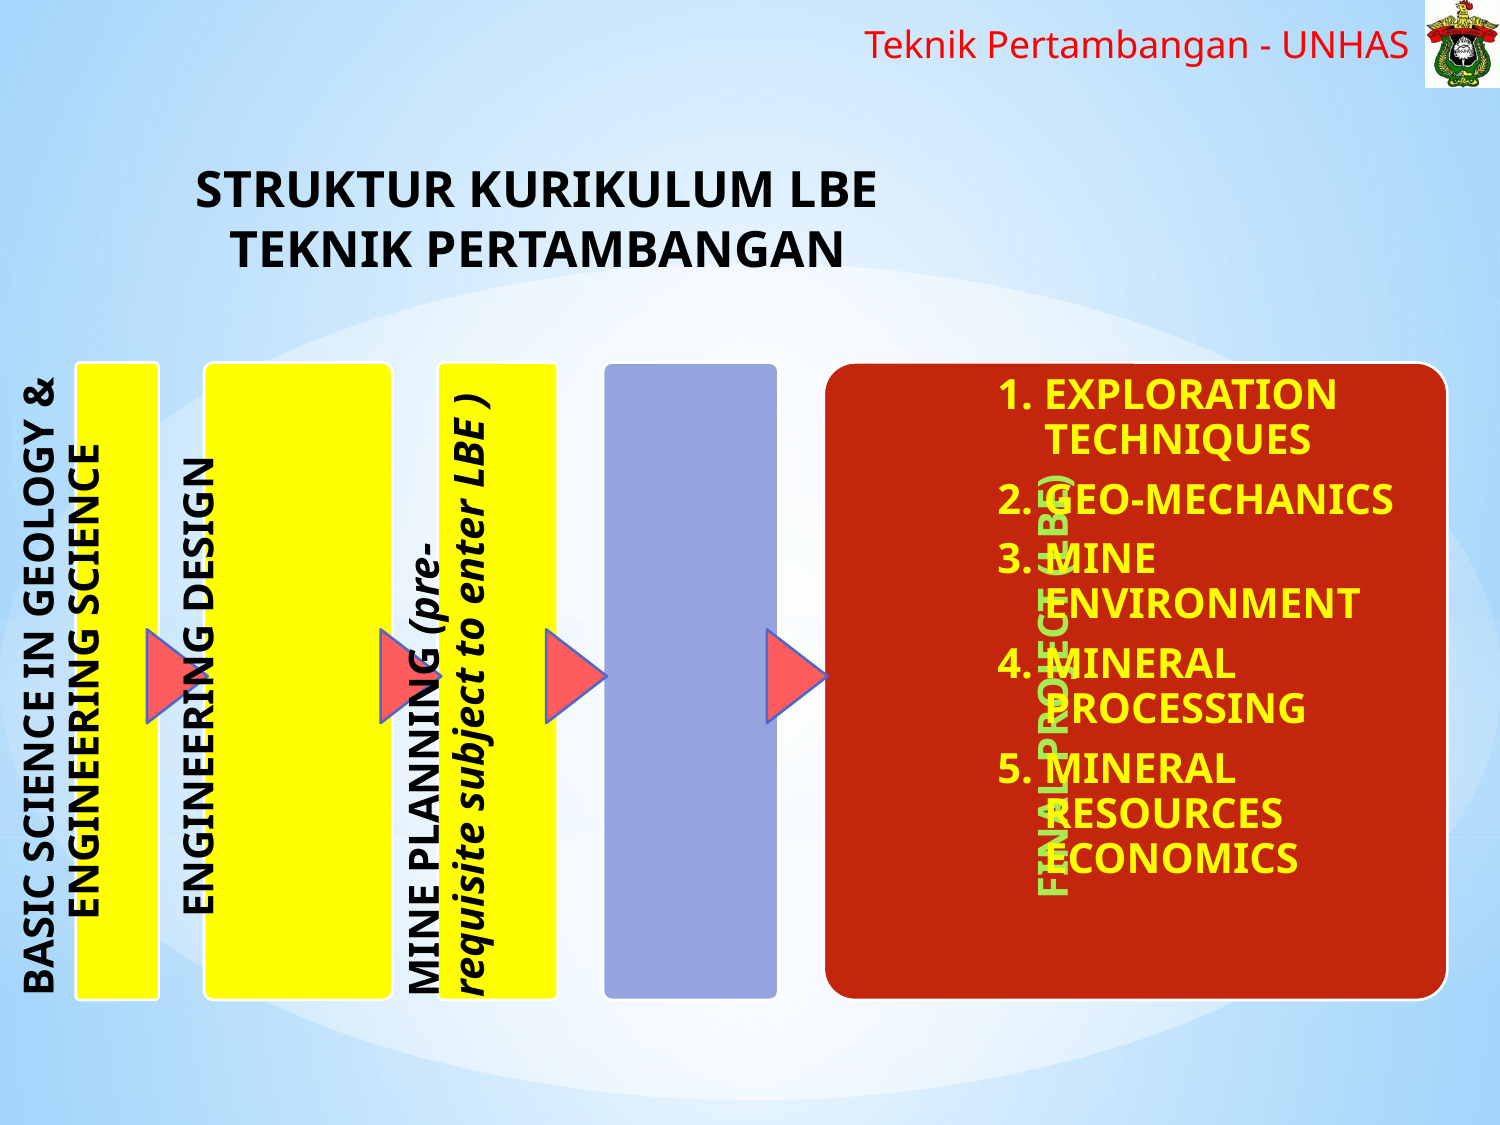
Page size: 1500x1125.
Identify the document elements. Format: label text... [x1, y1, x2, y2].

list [74, 362, 1463, 1001]
text_box STRUKTUR KURIKULUM LBE TEKNIK PERTAMBANGAN [137, 149, 938, 285]
picture [1424, 0, 1500, 88]
text_box Teknik Pertambangan - UNHAS [0, 0, 1421, 88]
